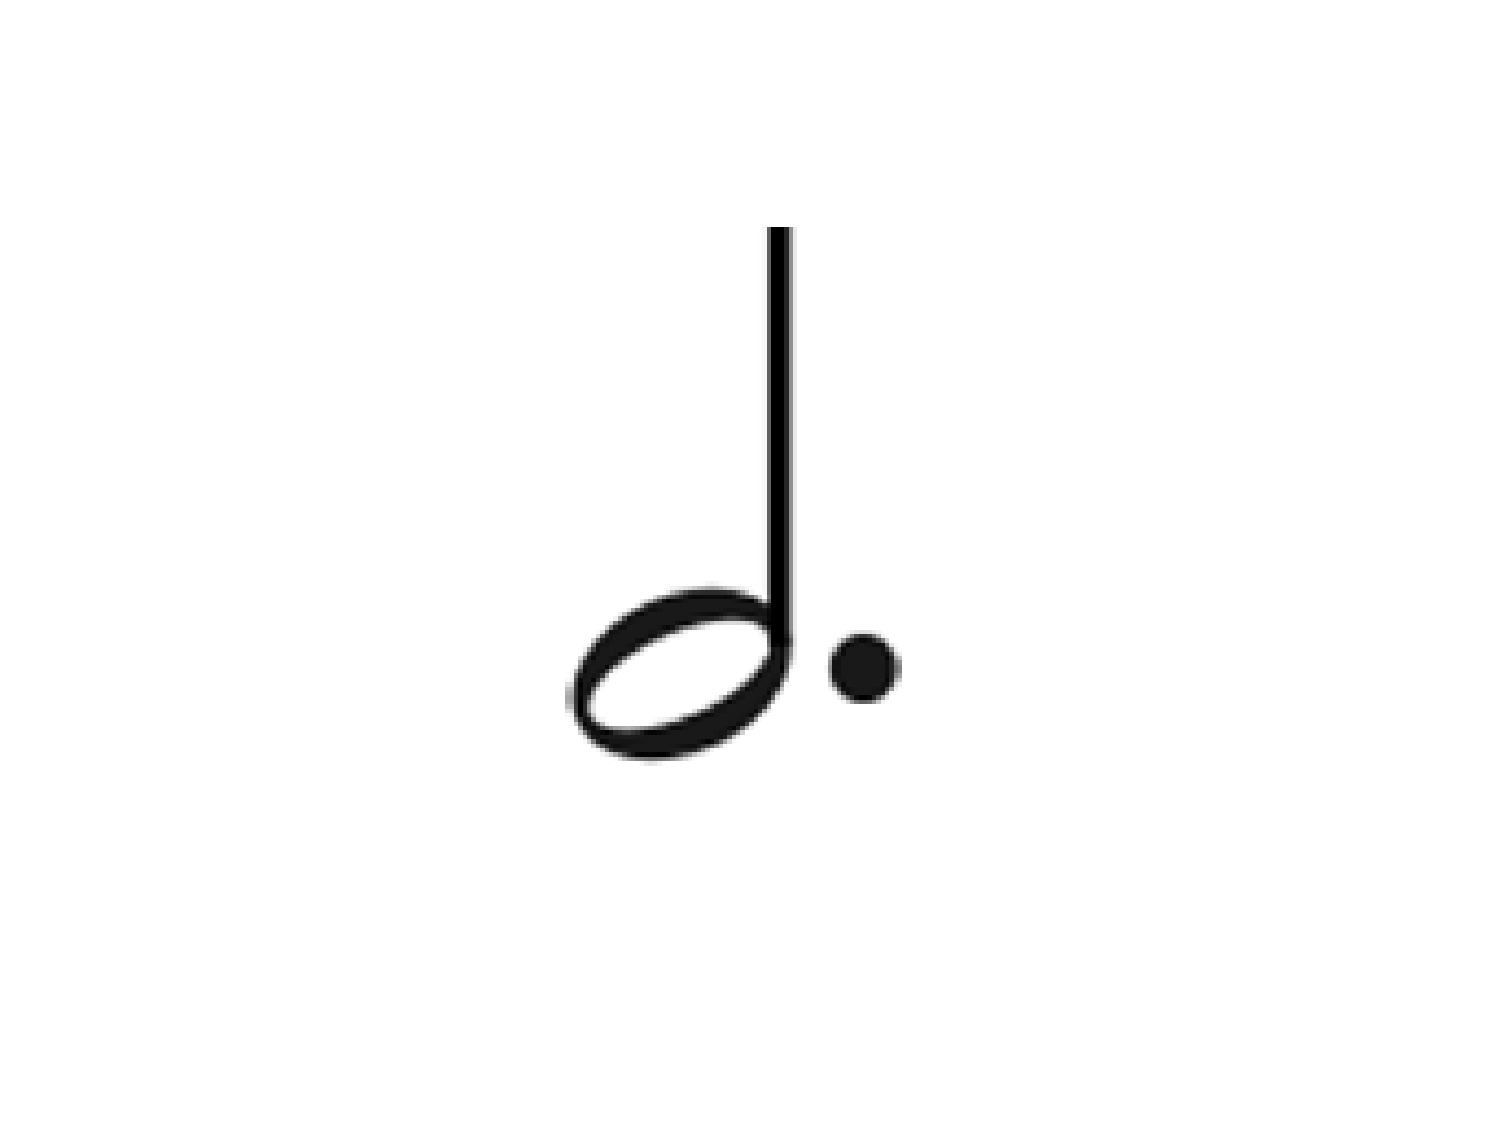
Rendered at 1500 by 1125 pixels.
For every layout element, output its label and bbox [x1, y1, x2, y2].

picture [499, 227, 938, 839]
